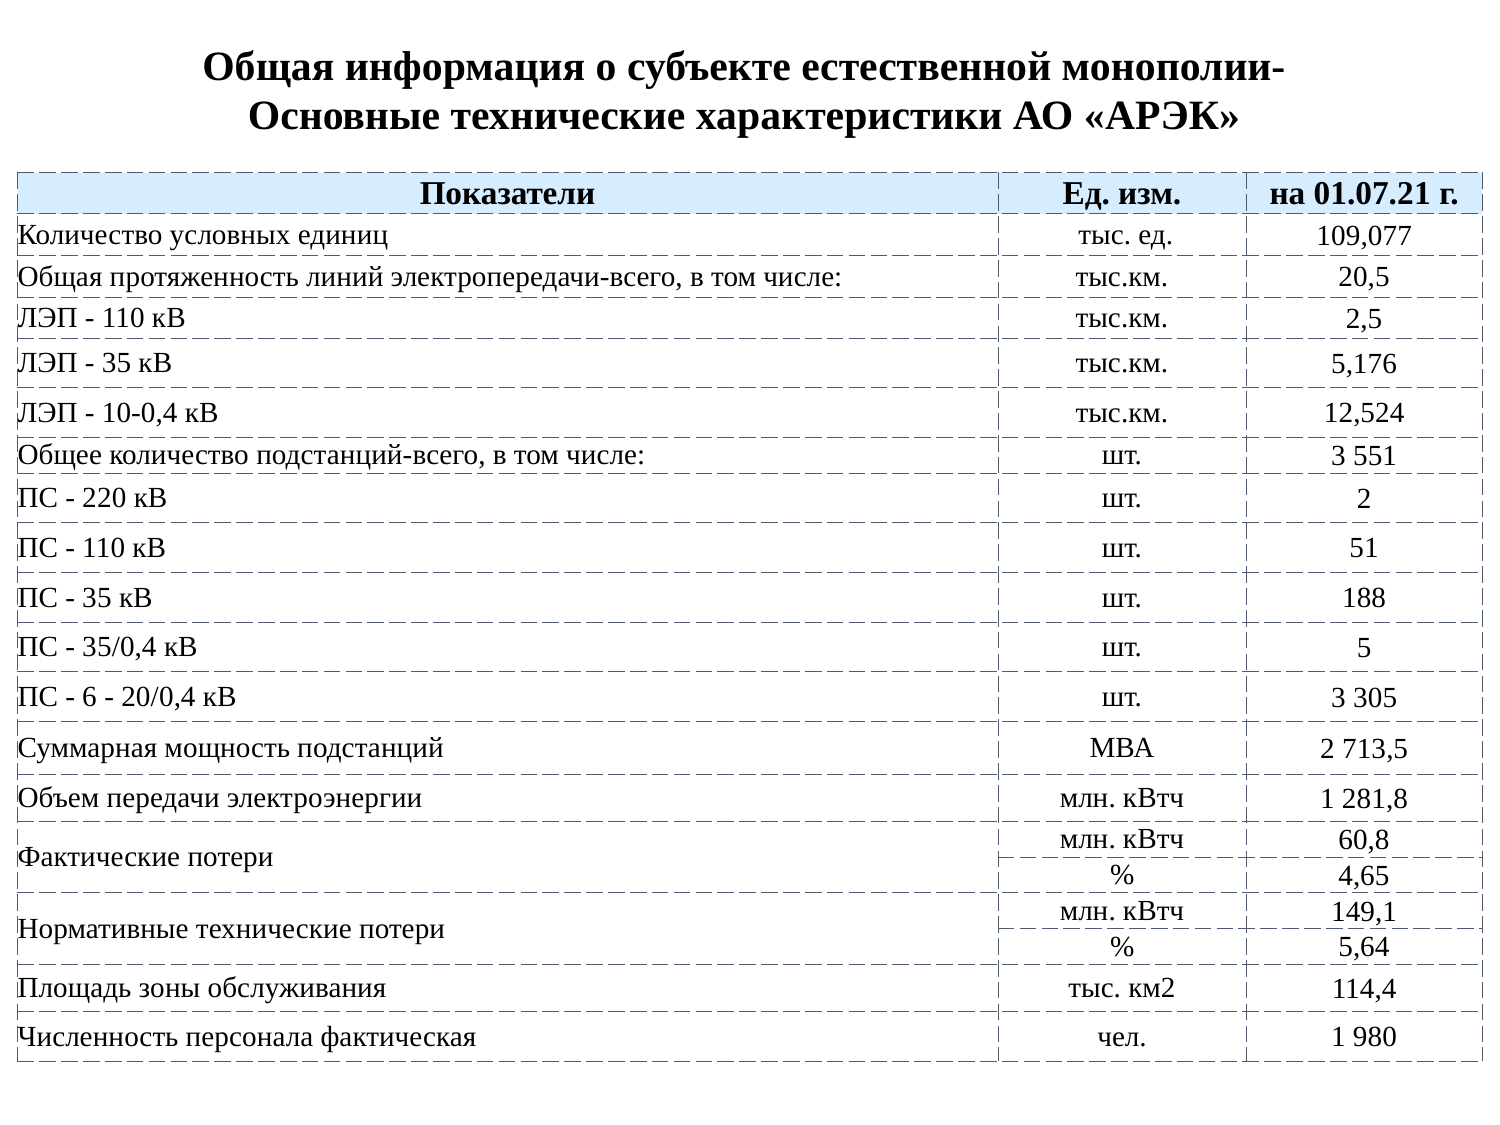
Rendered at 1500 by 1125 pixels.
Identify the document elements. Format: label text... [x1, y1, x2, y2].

table_cell Общая протяженность линий электропередачи-всего, в том числе: [18, 255, 998, 297]
table_cell 2,5 [1246, 297, 1482, 338]
table_cell МВА [998, 721, 1246, 774]
table_cell % [998, 928, 1246, 964]
table_cell 114,4 [1246, 964, 1482, 1012]
table_cell 3 305 [1246, 672, 1482, 721]
table_cell 3 551 [1246, 437, 1482, 473]
table_cell 1 281,8 [1246, 774, 1482, 821]
table_cell 109,077 [1246, 214, 1482, 255]
table_cell чел. [998, 1012, 1246, 1061]
table_cell шт. [998, 572, 1246, 622]
table_cell 5,64 [1246, 928, 1482, 964]
table_cell тыс.км. [998, 255, 1246, 297]
table_cell 12,524 [1246, 388, 1482, 437]
table_cell тыс.км. [998, 338, 1246, 388]
table_cell шт. [998, 473, 1246, 523]
table_cell ПС - 6 - 20/0,4 кВ [18, 672, 998, 721]
table_cell 5 [1246, 622, 1482, 672]
table_cell Суммарная мощность подстанций [18, 721, 998, 774]
table_header на 01.07.21 г. [1246, 173, 1482, 214]
table_cell ЛЭП - 10-0,4 кВ [18, 388, 998, 437]
table_cell ПС - 35 кВ [18, 572, 998, 622]
table_cell шт. [998, 523, 1246, 572]
table_cell ЛЭП - 110 кВ [18, 297, 998, 338]
table_cell Численность персонала фактическая [18, 1012, 998, 1061]
table_cell Фактические потери [18, 821, 998, 893]
table_cell тыс.км. [998, 388, 1246, 437]
table_cell ПС - 110 кВ [18, 523, 998, 572]
table_cell 60,8 [1246, 821, 1482, 857]
table_cell Объем передачи электроэнергии [18, 774, 998, 821]
text_box Общая информация о субъекте естественной монополии- Основные технические характеристики АО «АРЭК» [17, 30, 1471, 146]
table_cell 2 [1246, 473, 1482, 523]
table_cell 1 980 [1246, 1012, 1482, 1061]
table_cell шт. [998, 622, 1246, 672]
table_cell шт. [998, 437, 1246, 473]
table_cell Нормативные технические потери [18, 893, 998, 964]
table_cell 188 [1246, 572, 1482, 622]
table_cell 20,5 [1246, 255, 1482, 297]
table_cell млн. кВтч [998, 893, 1246, 928]
table_cell Общее количество подстанций-всего, в том числе: [18, 437, 998, 473]
table_cell 2 713,5 [1246, 721, 1482, 774]
table_cell Количество условных единиц [18, 214, 998, 255]
table_cell тыс.км. [998, 297, 1246, 338]
table_cell Площадь зоны обслуживания [18, 964, 998, 1012]
table_cell 4,65 [1246, 857, 1482, 893]
table_cell ПС - 220 кВ [18, 473, 998, 523]
table_cell млн. кВтч [998, 774, 1246, 821]
table_header Показатели [18, 173, 998, 214]
table_cell ПС - 35/0,4 кВ [18, 622, 998, 672]
table_cell % [998, 857, 1246, 893]
table_cell ЛЭП - 35 кВ [18, 338, 998, 388]
table_cell шт. [998, 672, 1246, 721]
table_cell тыс. км2 [998, 964, 1246, 1012]
table_header Ед. изм. [998, 173, 1246, 214]
table_cell 51 [1246, 523, 1482, 572]
table_cell тыс. ед. [998, 214, 1246, 255]
table_cell 149,1 [1246, 893, 1482, 928]
table_cell млн. кВтч [998, 821, 1246, 857]
table_cell 5,176 [1246, 338, 1482, 388]
